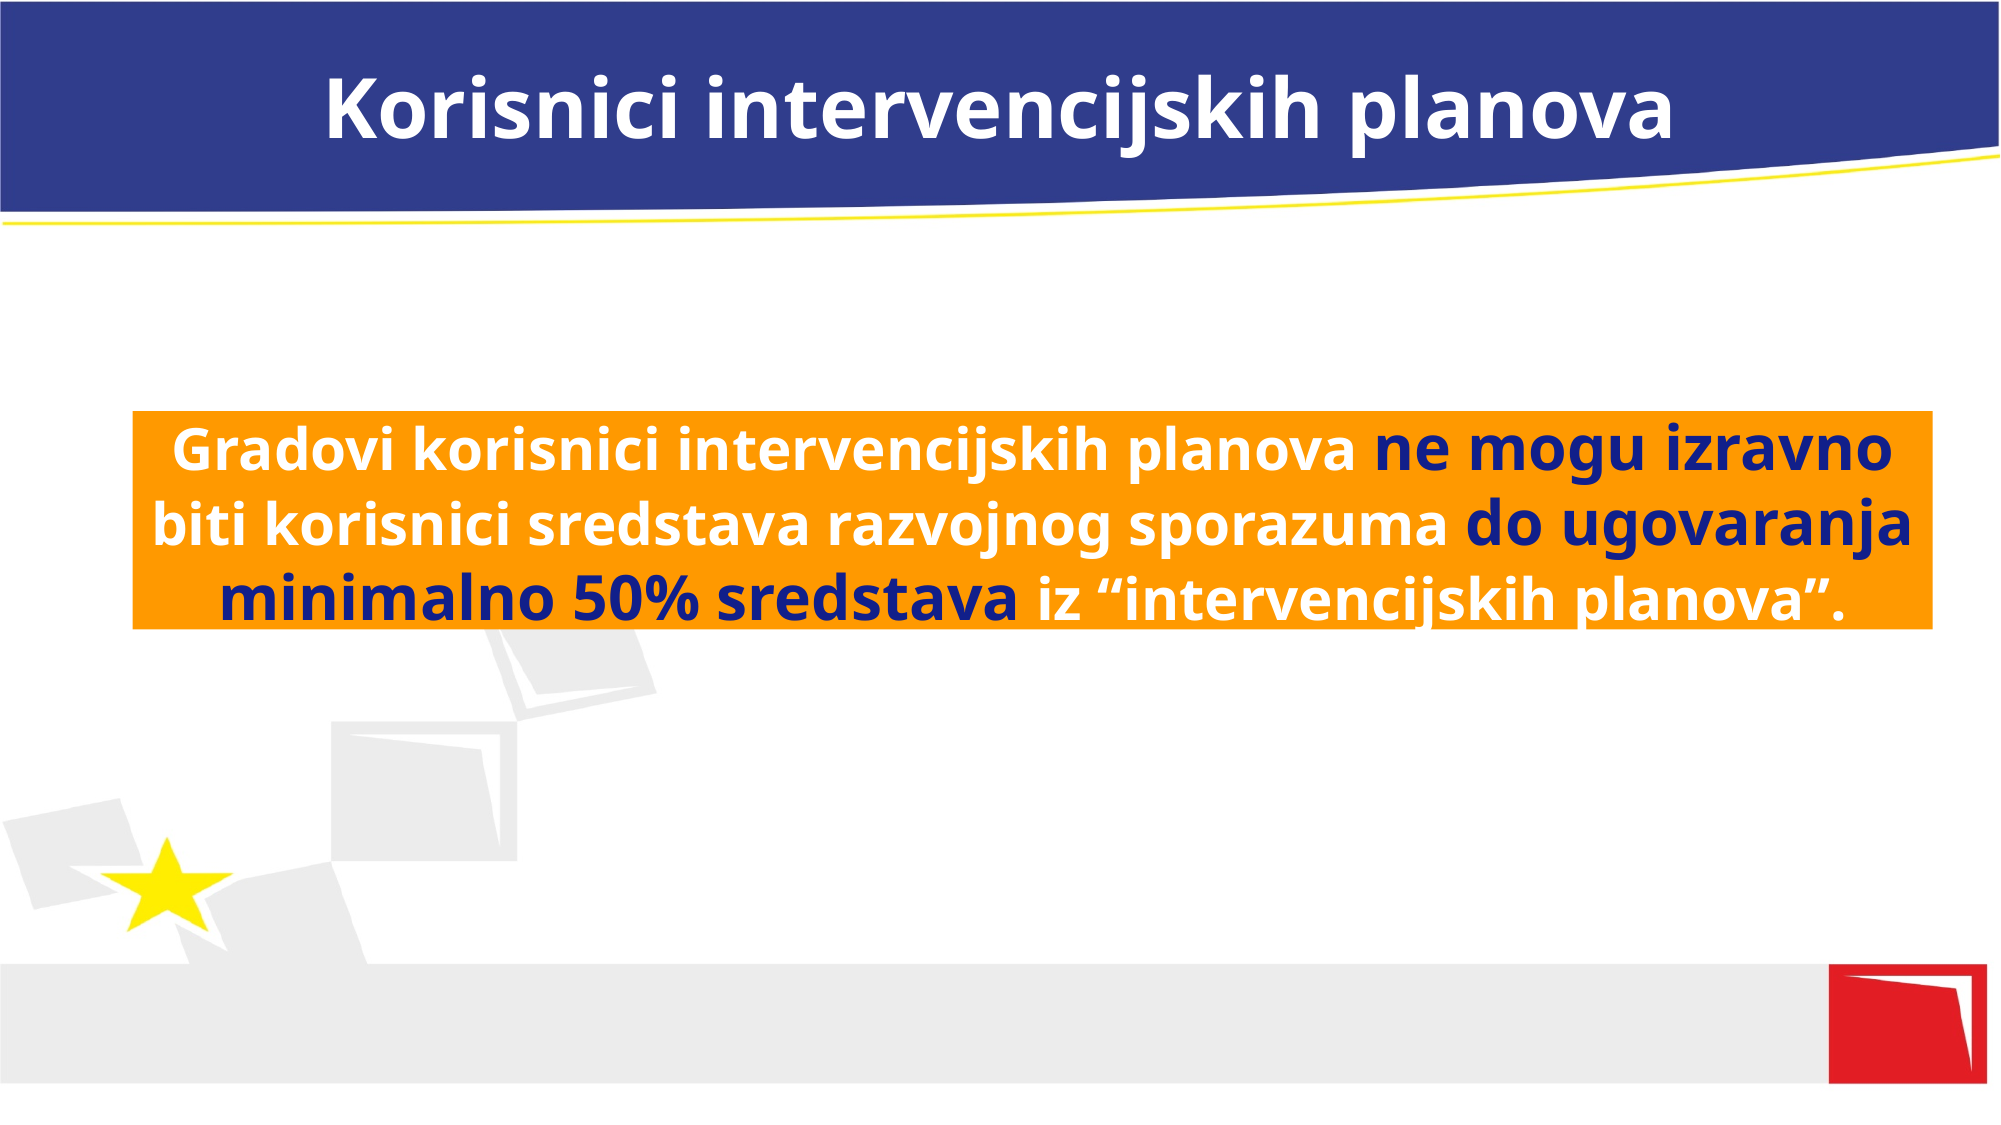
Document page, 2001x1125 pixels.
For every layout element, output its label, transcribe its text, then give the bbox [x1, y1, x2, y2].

text_box Gradovi korisnici intervencijskih planova ne mogu izravno biti korisnici sredstava razvojnog sporazuma do ugovaranja minimalno 50% sredstava iz “intervencijskih planova”. [132, 411, 1933, 630]
title Korisnici intervencijskih planova [99, 35, 1900, 176]
picture [0, 0, 2001, 1125]
